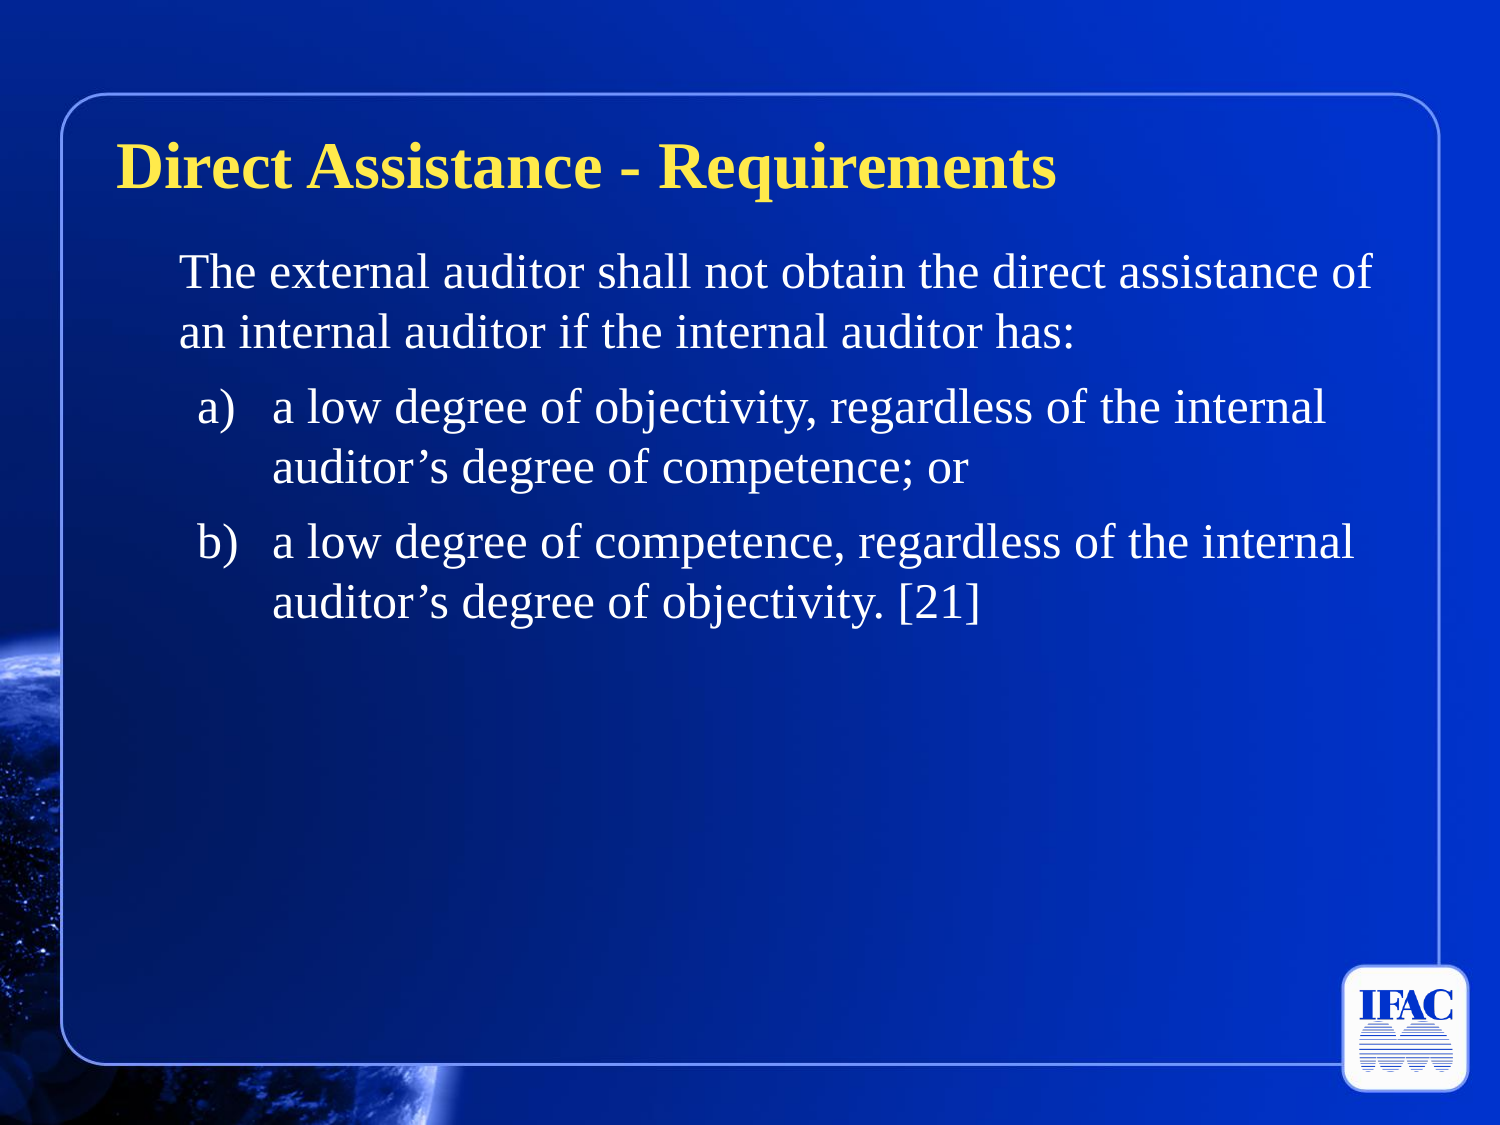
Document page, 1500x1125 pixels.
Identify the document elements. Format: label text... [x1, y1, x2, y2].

picture [0, 0, 1500, 1125]
list Direct Assistance - Requirements [101, 113, 1404, 211]
list The external auditor shall not obtain the direct assistance of an internal auditor if the internal auditor has: a low degree of objectivity, regardless of the internal auditor’s degree of competence; or a low degree of competence, regardless of the internal auditor’s degree of objectivity. [21] [107, 230, 1411, 1048]
